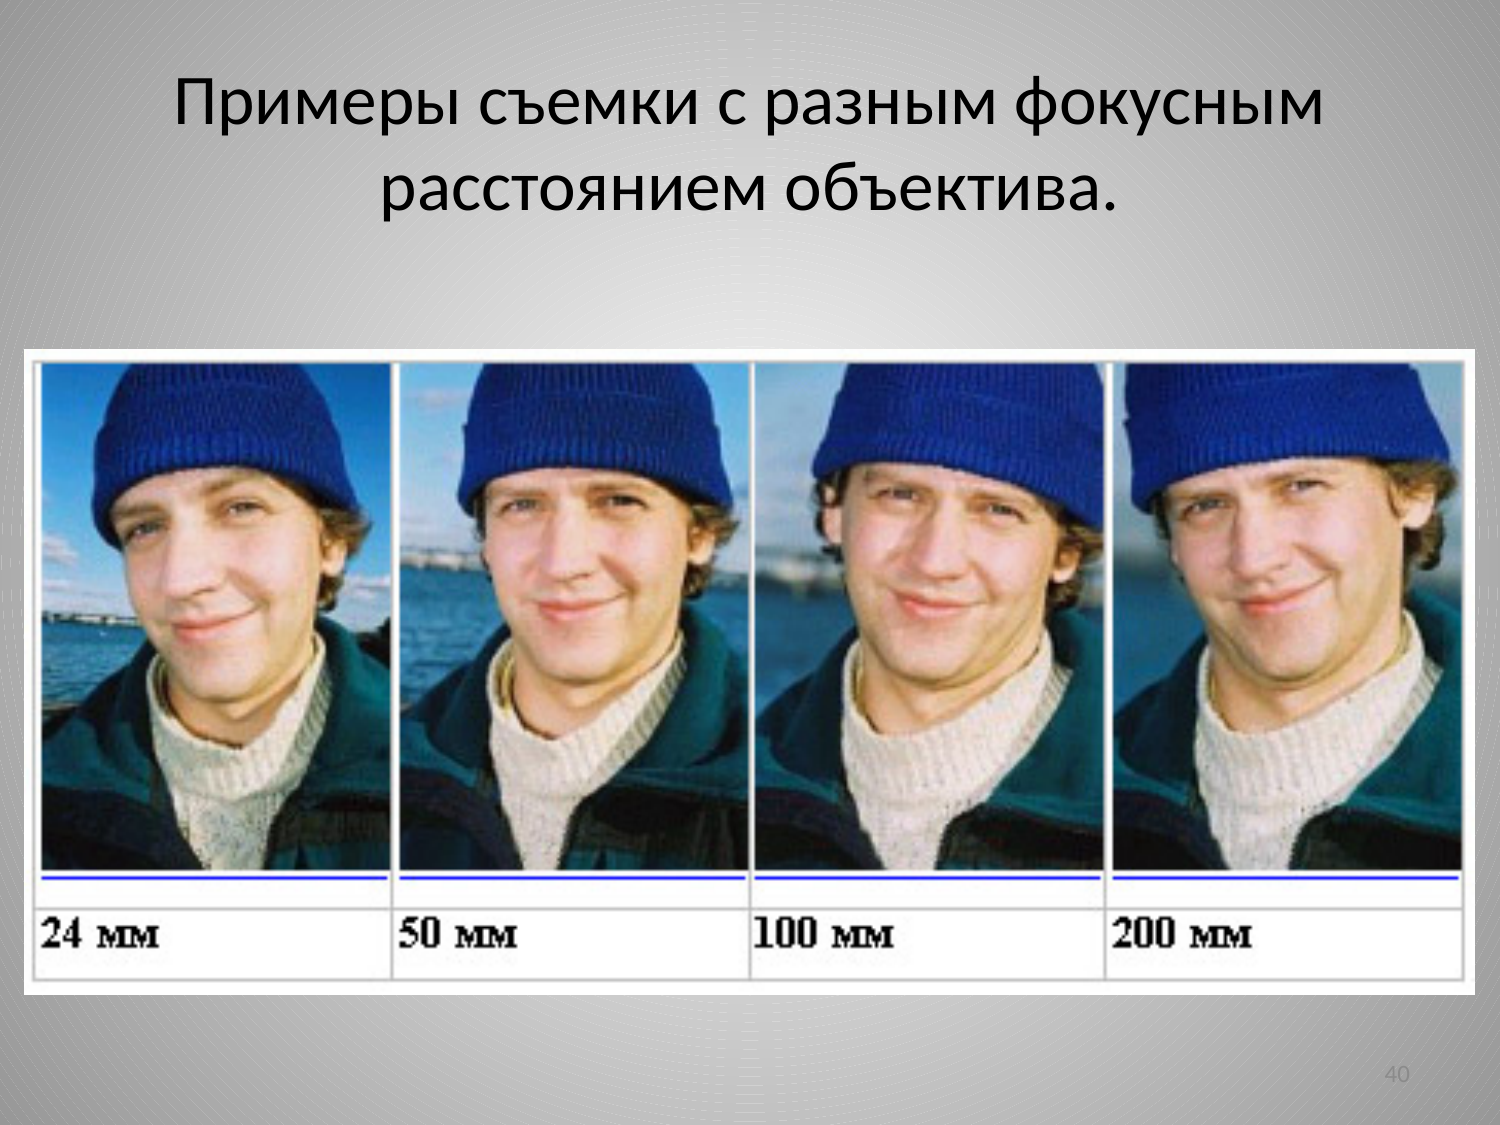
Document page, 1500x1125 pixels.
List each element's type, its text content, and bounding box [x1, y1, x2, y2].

slide_number 40 [1074, 1042, 1425, 1103]
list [24, 349, 1476, 995]
title Примеры съемки с разным фокусным расстоянием объектива. [75, 45, 1425, 233]
